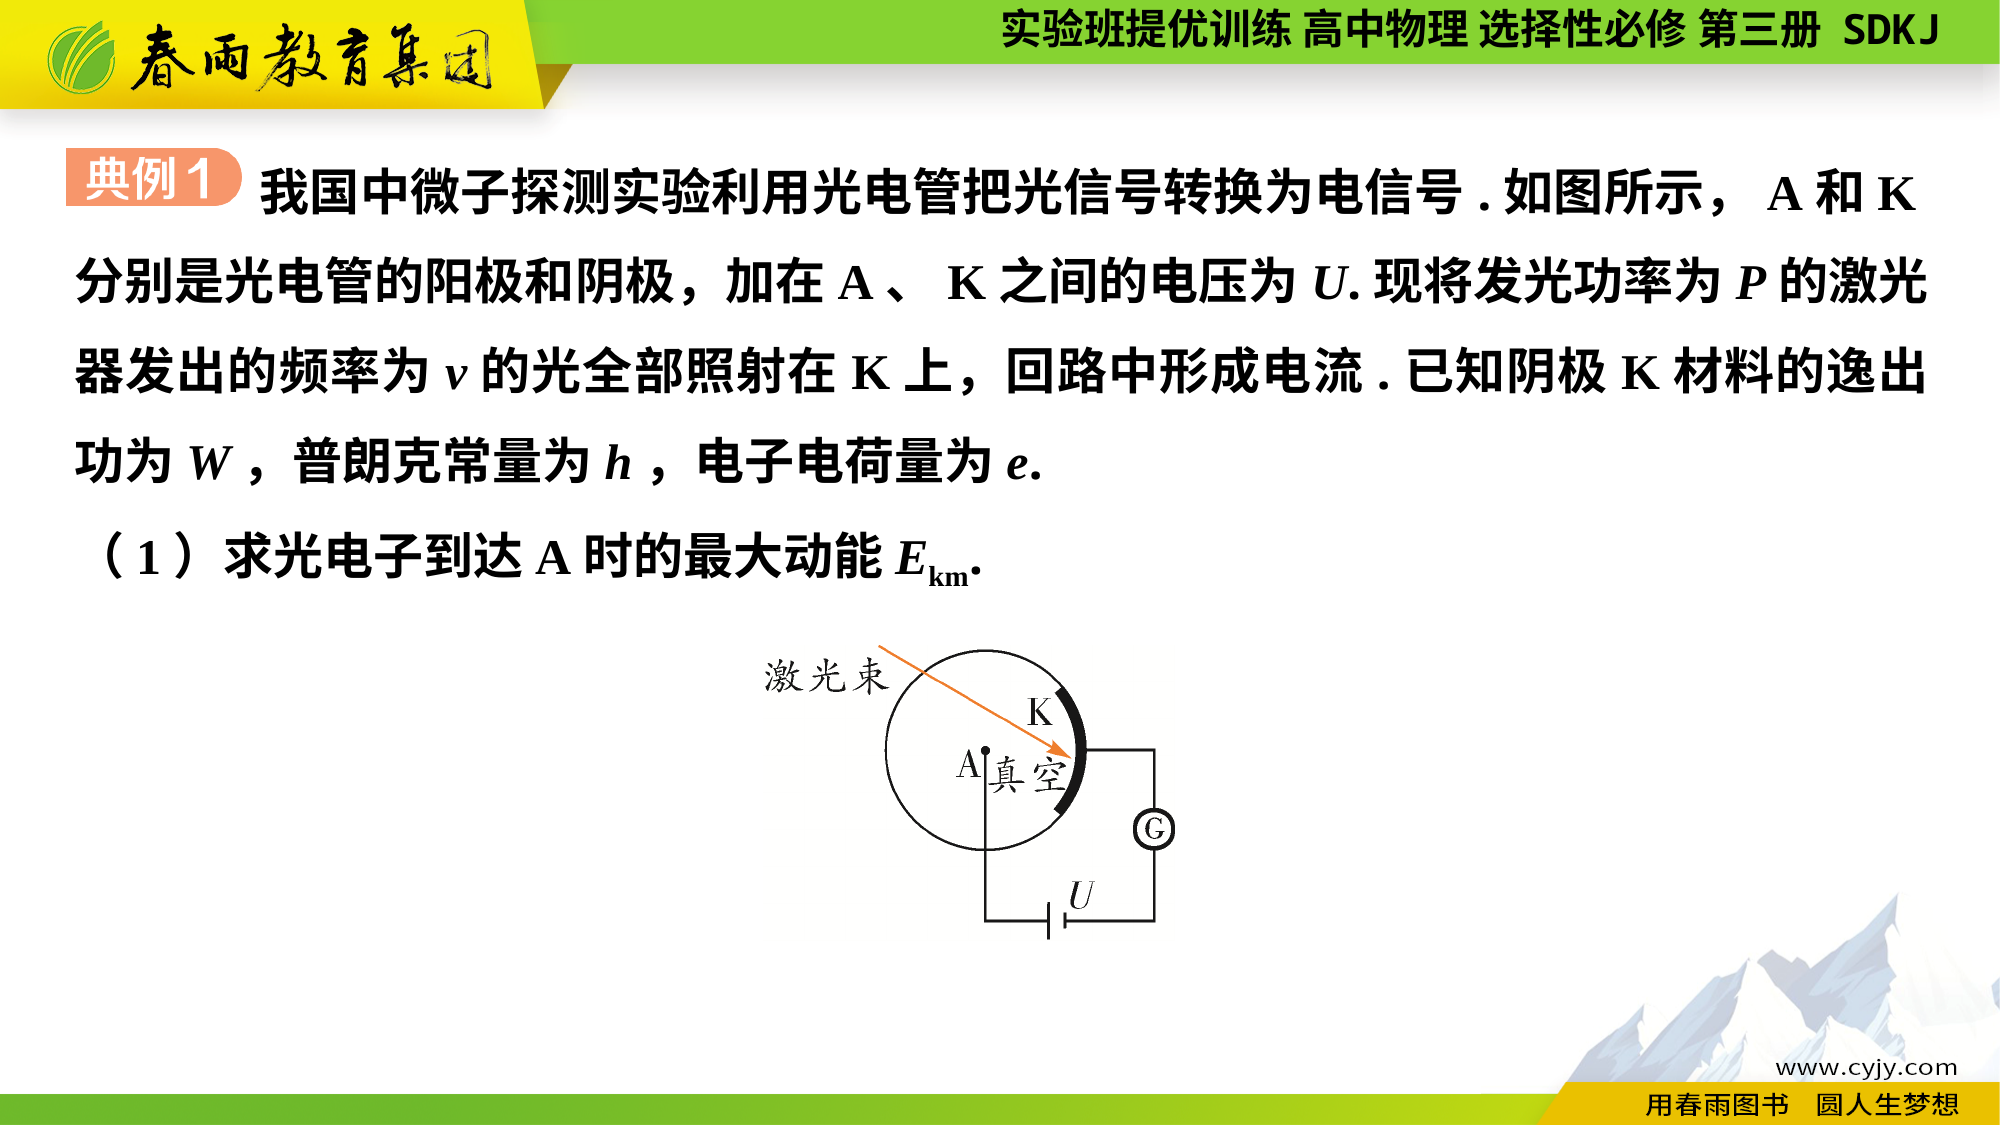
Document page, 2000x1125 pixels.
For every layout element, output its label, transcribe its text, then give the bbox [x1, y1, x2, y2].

list 我国中微子探测实验利用光电管把光信号转换为电信号.如图所示，A和K分别是光电管的阳极和阴极，加在A、K之间的电压为U.现将发光功率为P的激光器发出的频率为ν的光全部照射在K上，回路中形成电流.已知阴极K材料的逸出功为W，普朗克常量为h，电子电荷量为e. （1）求光电子到达A时的最大动能Ekm. [59, 122, 1944, 592]
picture [0, 0, 2000, 1125]
